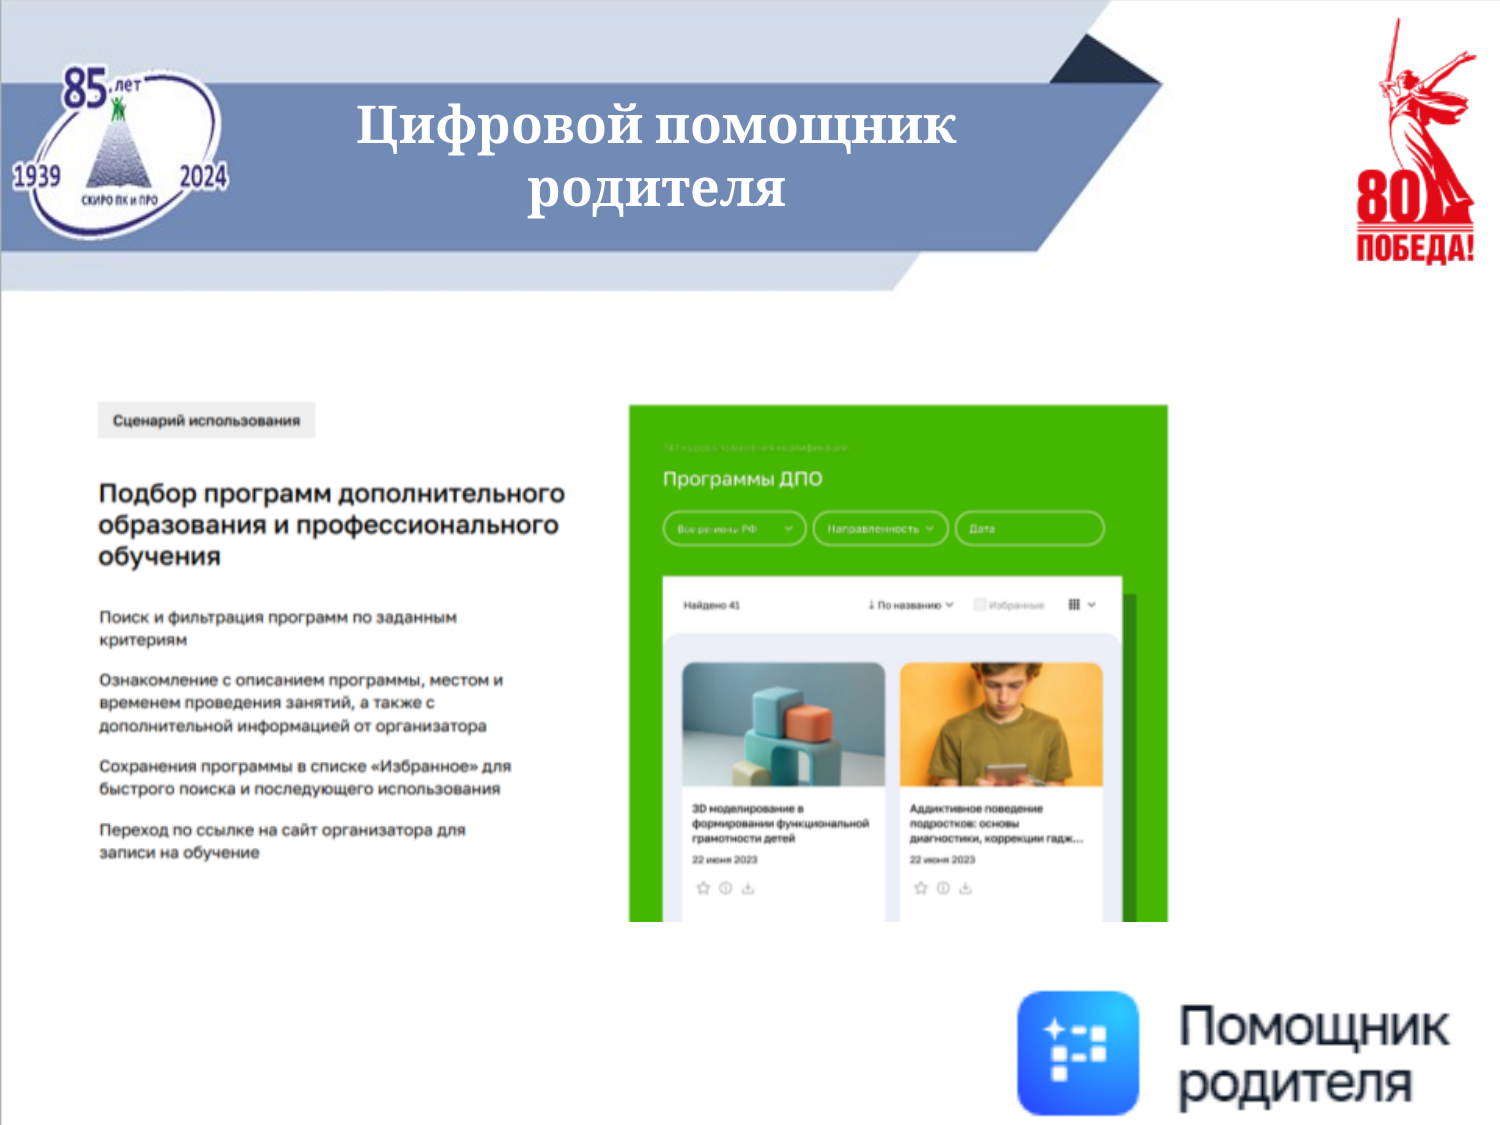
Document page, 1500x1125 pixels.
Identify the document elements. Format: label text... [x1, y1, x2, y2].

picture [0, 0, 1500, 1125]
title Цифровой помощник родителя [242, 90, 1073, 219]
